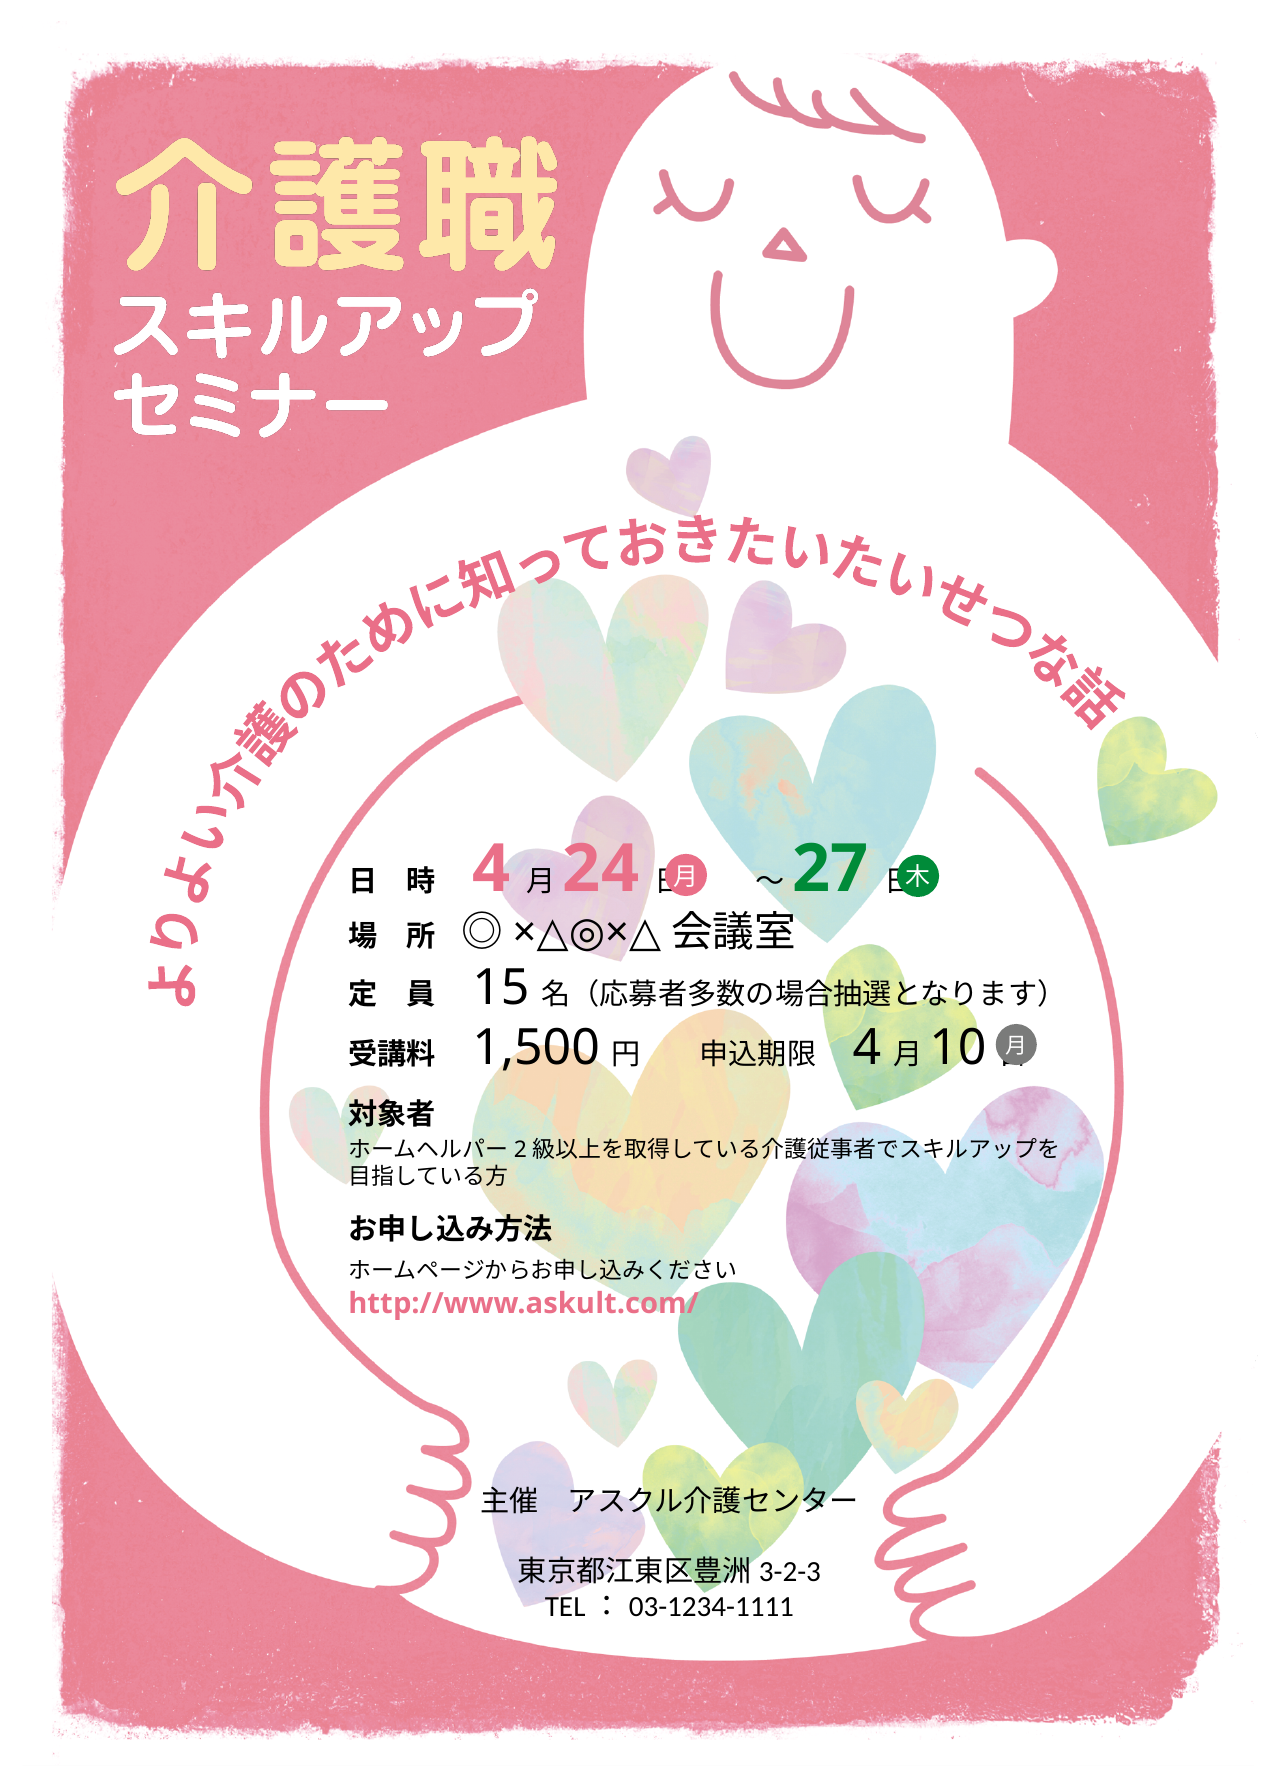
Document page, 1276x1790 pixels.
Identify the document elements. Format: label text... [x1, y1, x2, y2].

text_box 主催 アスクル介護センター 東京都江東区豊洲3-2-3 TEL：03-1234-1111 [450, 1475, 889, 1630]
text_box 月 [994, 1022, 1038, 1067]
text_box 木 [895, 853, 941, 899]
text_box 日 時 4月24日 ～27日 場 所 ◎×△◎×△会議室 定 員 15名（応募者多数の場合抽選となります） 受講料 1,500円 申込期限 4月10日 対象者 ホームヘルパー2級以上を取得している介護従事者でスキルアップを 目指している方 お申し込み方法 ホームページからお申し込みください http://www.askult.com/ [333, 816, 1082, 1362]
text_box 月 [663, 852, 709, 898]
picture [0, 0, 1258, 1776]
